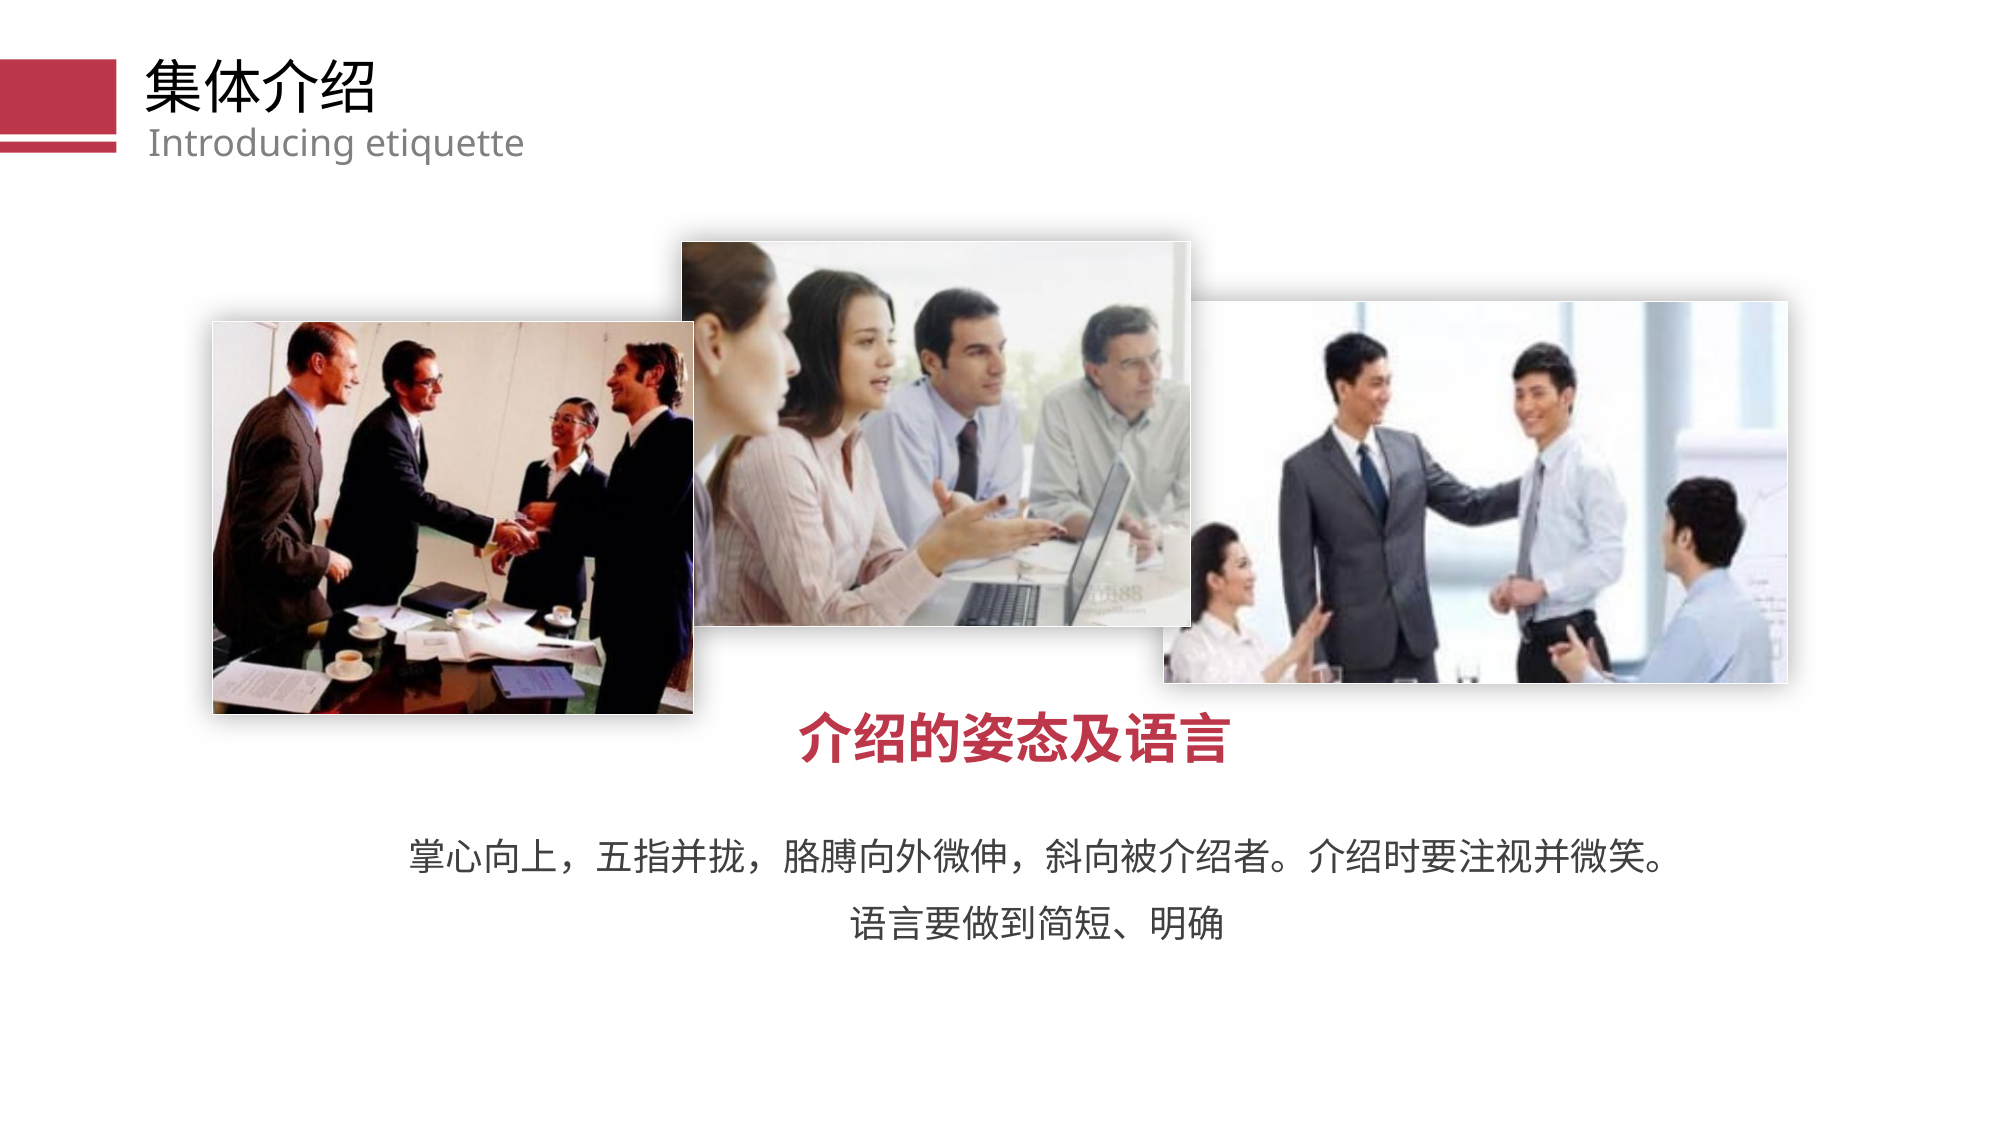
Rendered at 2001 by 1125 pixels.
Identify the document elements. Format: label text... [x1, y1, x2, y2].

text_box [0, 42, 546, 172]
text_box 介绍的姿态及语言 [784, 696, 1266, 777]
picture [212, 241, 1788, 715]
text_box 掌心向上，五指并拢，胳膊向外微伸，斜向被介绍者。介绍时要注视并微笑。 语言要做到简短、明确 [352, 804, 1723, 953]
